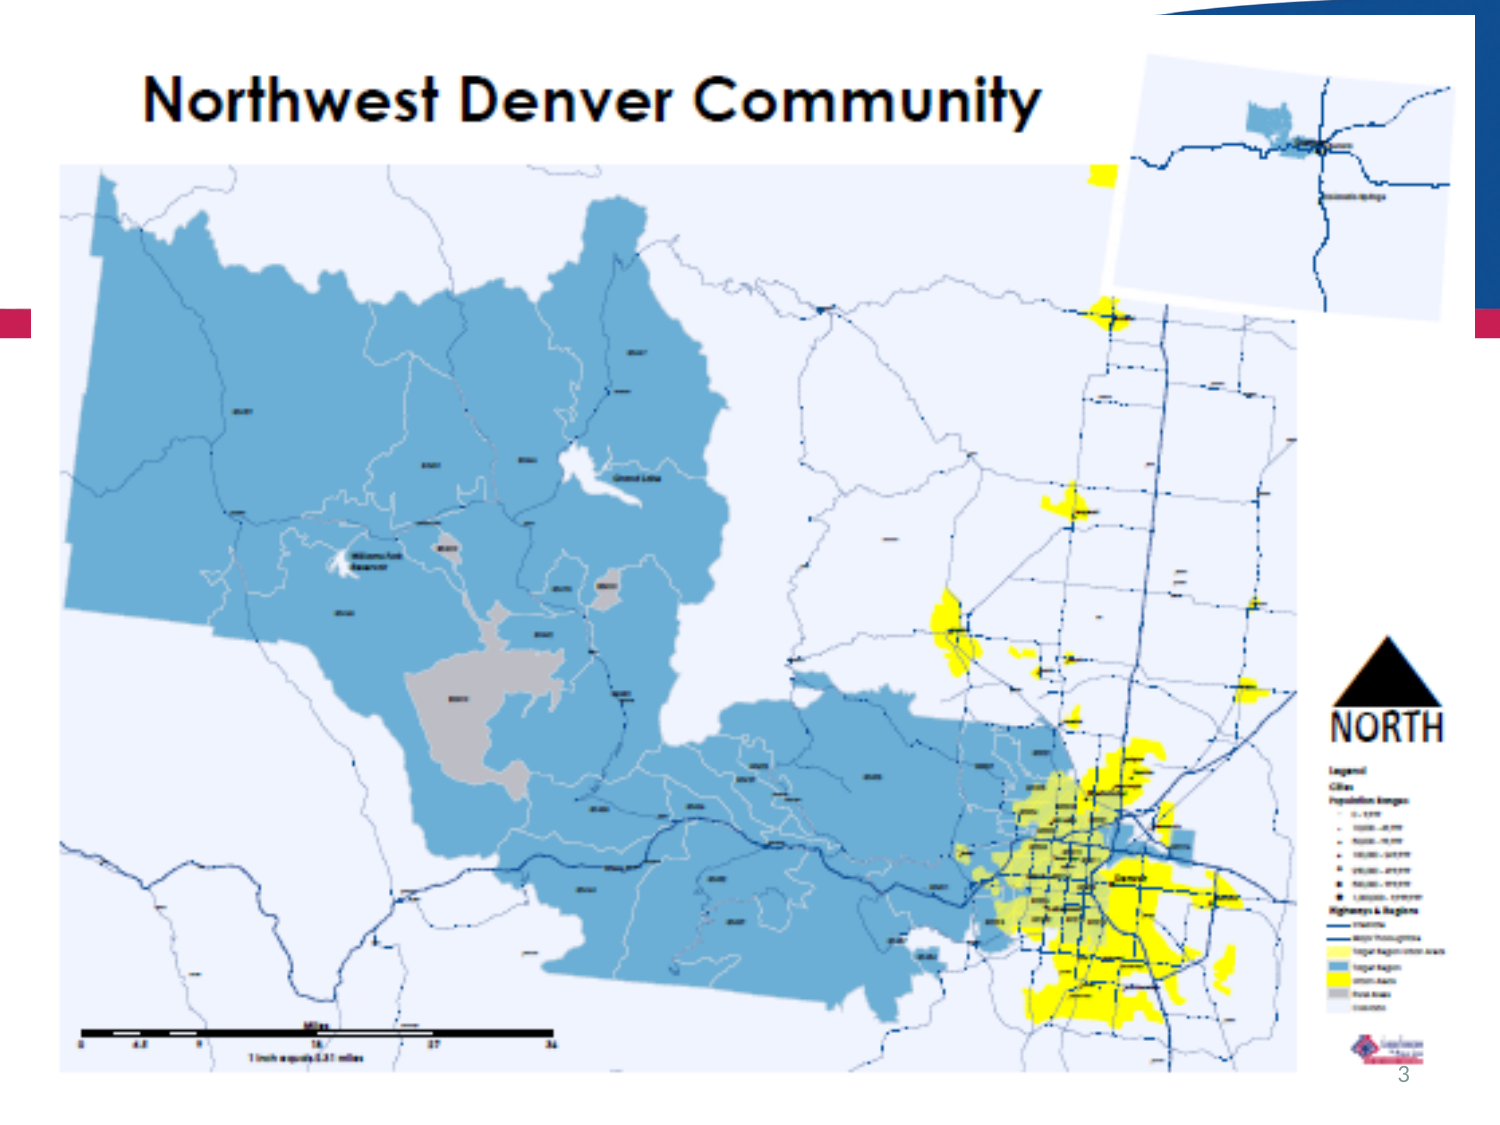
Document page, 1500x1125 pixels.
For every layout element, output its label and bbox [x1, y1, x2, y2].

list [30, 15, 1476, 1101]
picture [0, 0, 1500, 1125]
